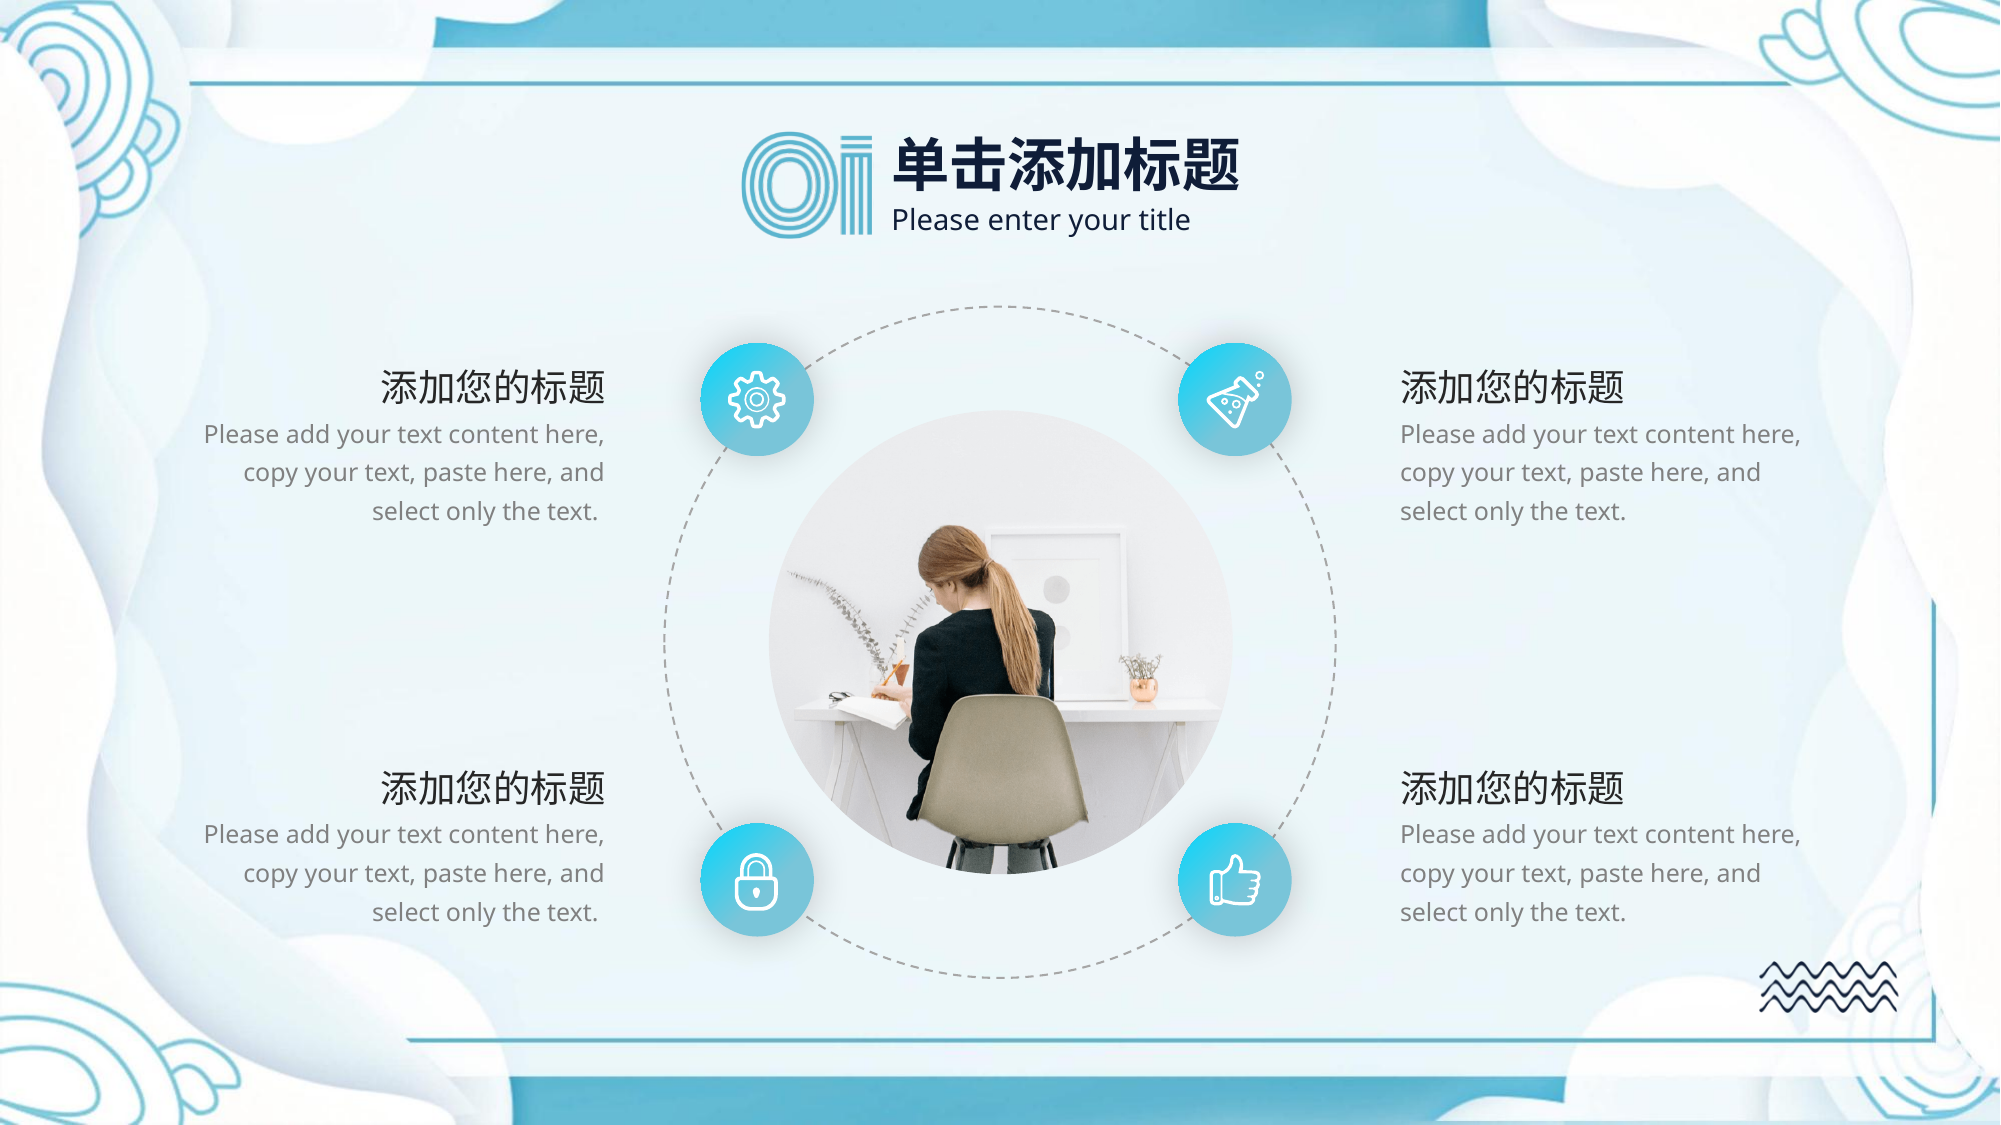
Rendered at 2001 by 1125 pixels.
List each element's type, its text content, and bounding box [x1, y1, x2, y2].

text_box 添加您的标题 Please add your text content here, copy your text, paste here, and select only the text. [1385, 343, 1839, 534]
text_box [1178, 823, 1292, 937]
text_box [700, 823, 814, 937]
text_box 添加您的标题 Please add your text content here, copy your text, paste here, and select only the text. [166, 343, 621, 534]
picture [0, 0, 2000, 1125]
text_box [700, 343, 814, 457]
text_box 添加您的标题 Please add your text content here, copy your text, paste here, and select only the text. [1385, 744, 1839, 935]
text_box 添加您的标题 Please add your text content here, copy your text, paste here, and select only the text. [166, 744, 621, 935]
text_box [1178, 343, 1292, 457]
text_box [741, 120, 1259, 245]
text_box [663, 305, 1337, 979]
